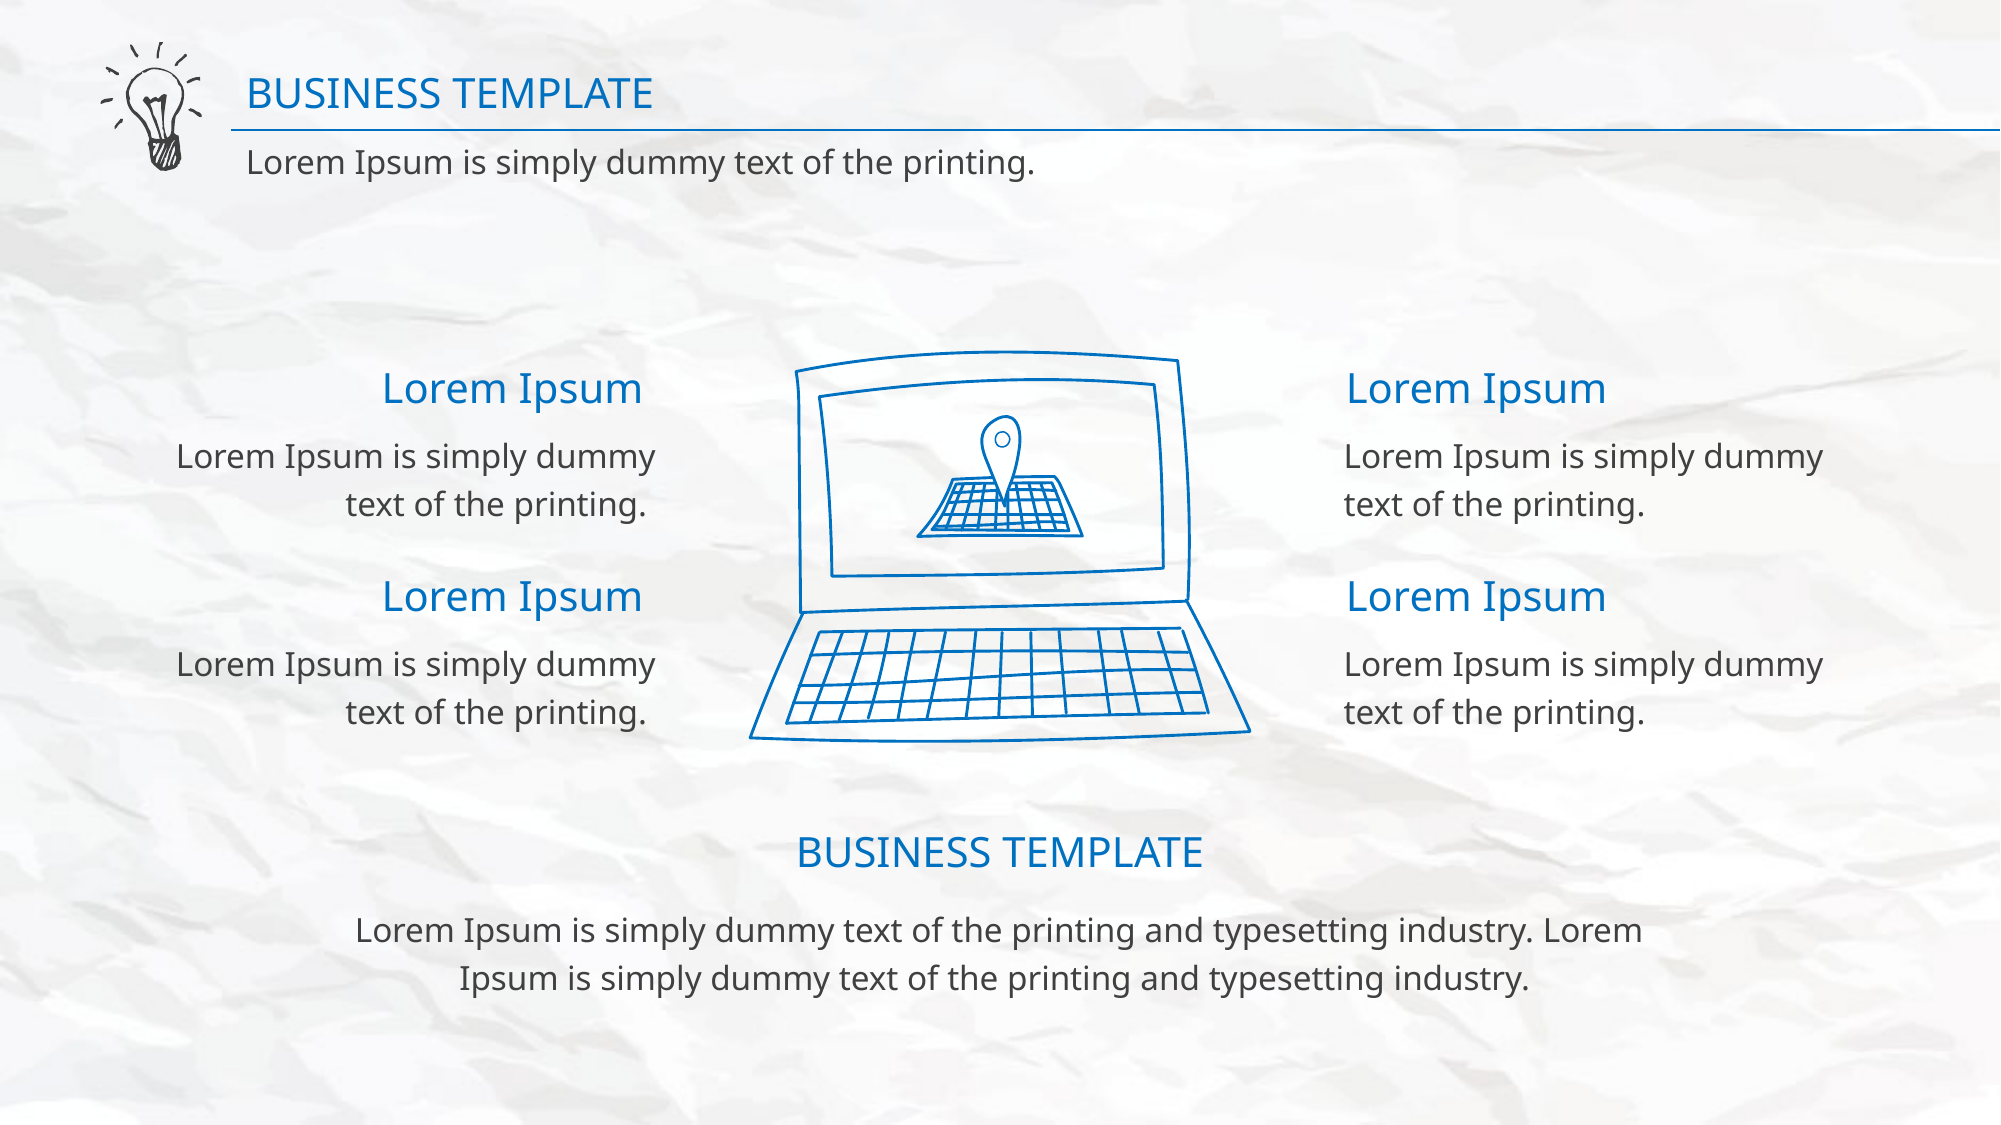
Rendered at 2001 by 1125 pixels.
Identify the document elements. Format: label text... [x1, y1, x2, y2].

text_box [100, 41, 203, 172]
text_box Lorem Ipsum is simply dummy text of the printing and typesetting industry. Lorem Ipsum is simply dummy text of the printing and typesetting industry. [311, 894, 1689, 1005]
picture [0, 0, 2000, 1125]
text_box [750, 345, 1250, 353]
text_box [126, 353, 1874, 737]
text_box BUSINESS TEMPLATE [231, 59, 722, 125]
text_box BUSINESS TEMPLATE [754, 818, 1246, 884]
text_box Lorem Ipsum is simply dummy text of the printing. [231, 133, 1113, 189]
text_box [750, 737, 1250, 745]
